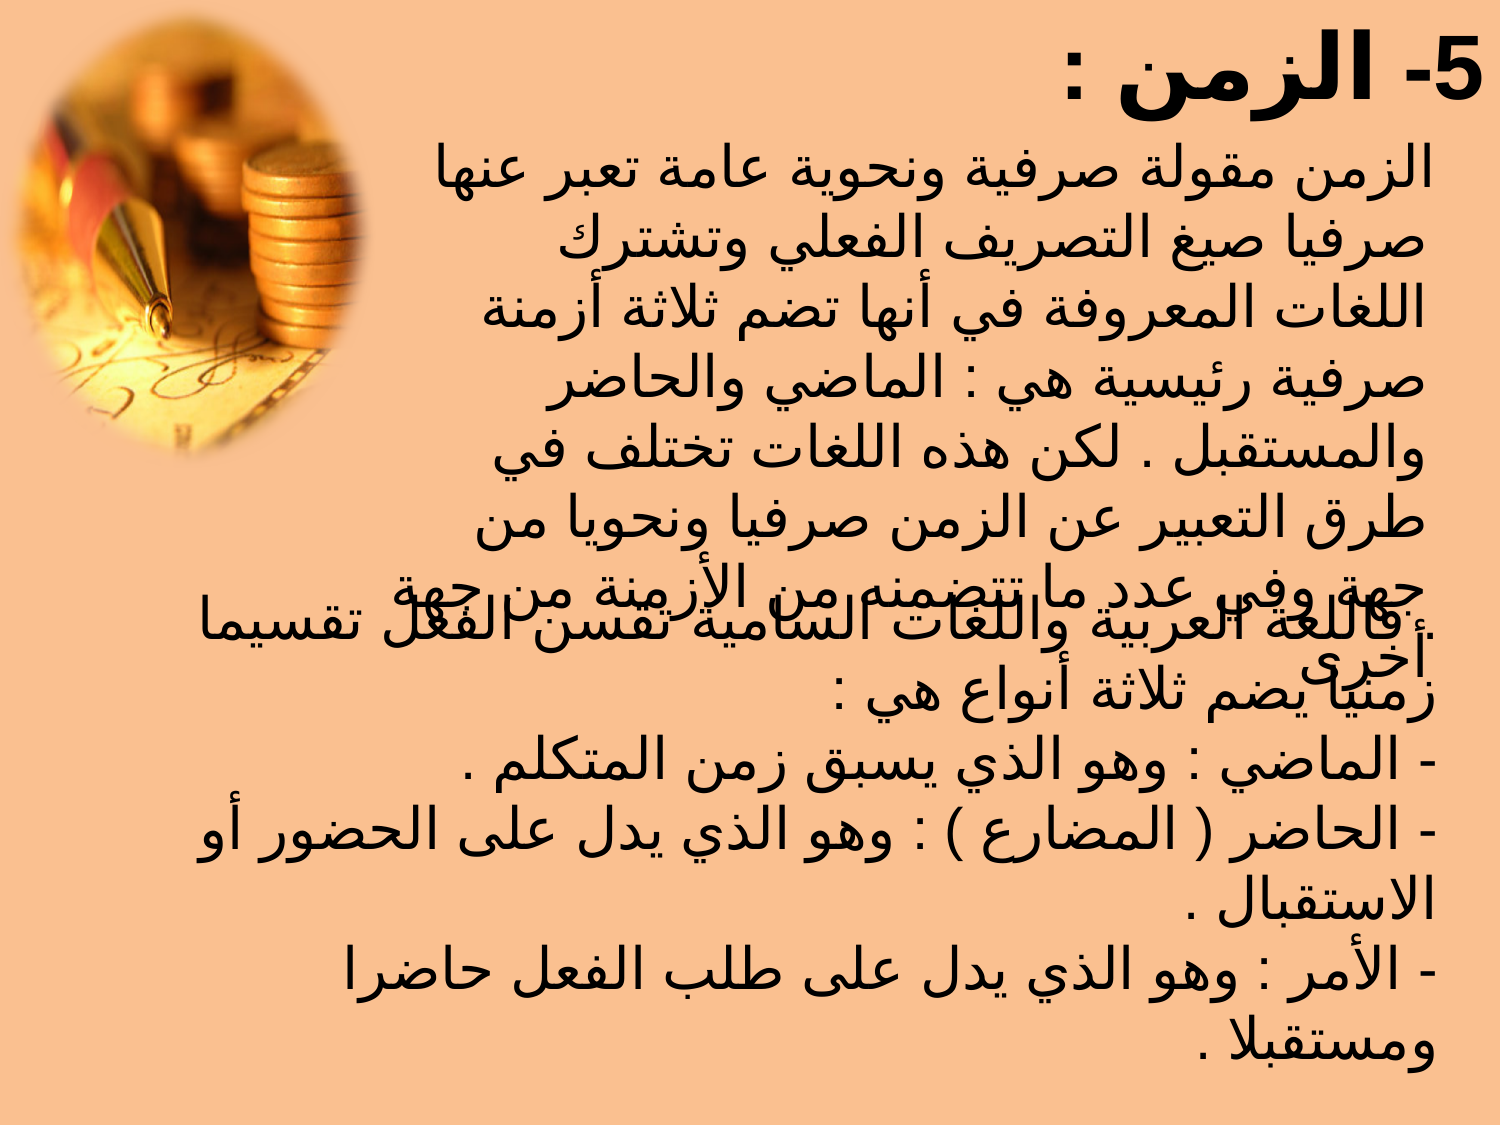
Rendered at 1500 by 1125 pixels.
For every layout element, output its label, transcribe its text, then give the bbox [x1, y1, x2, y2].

list 5- الزمن : الزمن مقولة صرفية ونحوية عامة تعبر عنها صرفيا صيغ التصريف الفعلي وتشترك اللغات المعروفة في أنها تضم ثلاثة أزمنة صرفية رئيسية هي : الماضي والحاضر والمستقبل . لكن هذه اللغات تختلف في طرق التعبير عن الزمن صرفيا ونحويا من جهة وفي عدد ما تتضمنه من الأزمنة من جهة أخرى [375, 0, 1500, 563]
text_box . فاللغة العربية واللغات السامية تقسن الفعل تقسيما زمنيا يضم ثلاثة أنواع هي : - الماضي : وهو الذي يسبق زمن المتكلم . - الحاضر ( المضارع ) : وهو الذي يدل على الحضور أو الاستقبال . - الأمر : وهو الذي يدل على طلب الفعل حاضرا ومستقبلا . [128, 574, 1454, 1125]
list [0, 0, 376, 469]
